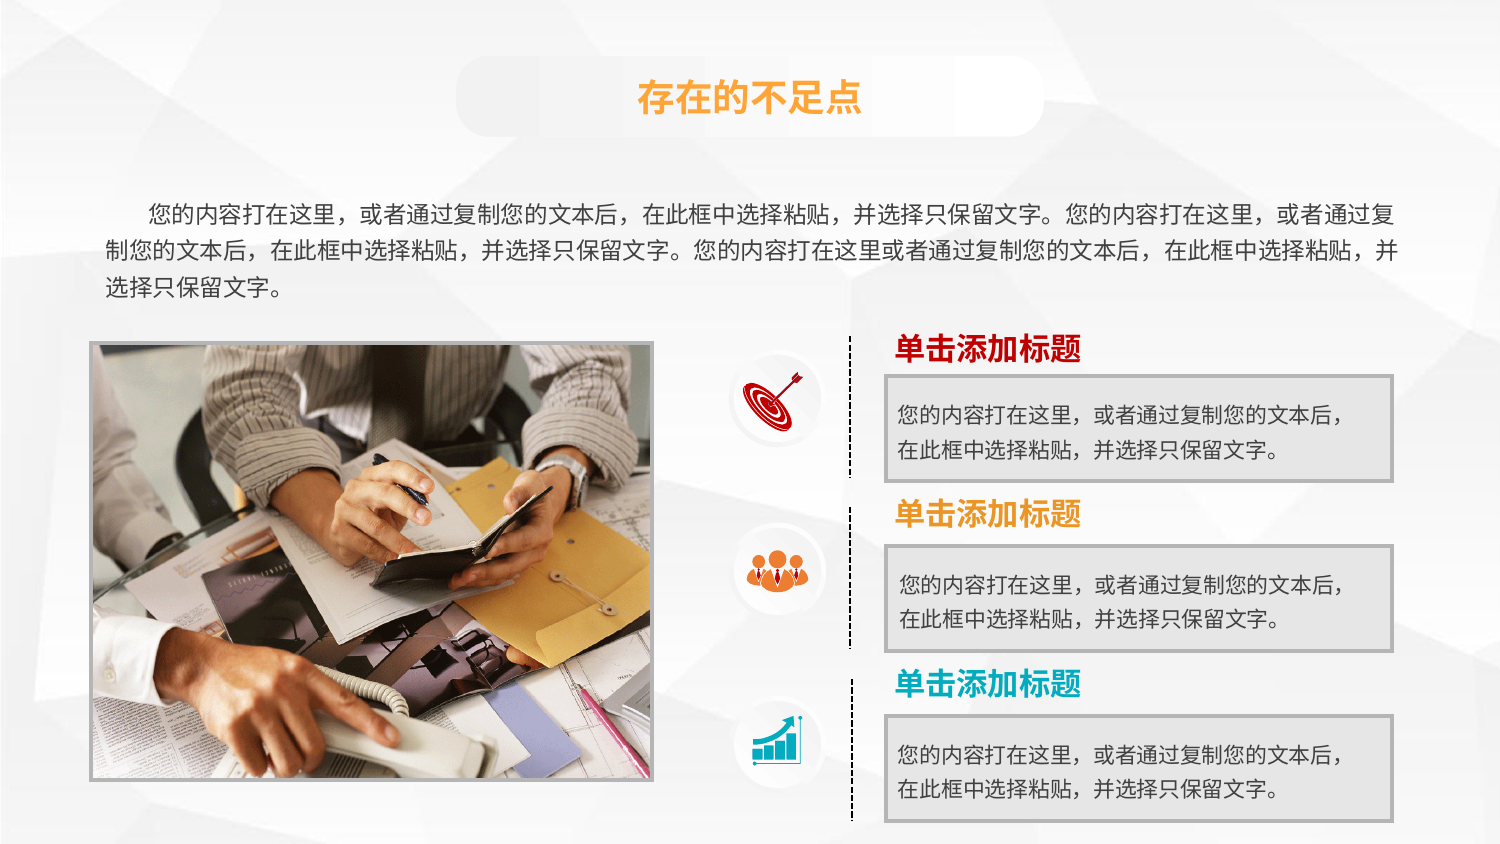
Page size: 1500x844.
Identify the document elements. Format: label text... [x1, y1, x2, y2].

text_box 您的内容打在这里，或者通过复制您的文本后，在此框中选择粘贴，并选择只保留文字。您的内容打在这里，或者通过复制您的文本后，在此框中选择粘贴，并选择只保留文字。您的内容打在这里或者通过复制您的文本后，在此框中选择粘贴，并选择只保留文字。 [90, 183, 1431, 309]
text_box 存在的不足点 [454, 54, 1046, 138]
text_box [728, 695, 827, 794]
text_box [90, 342, 653, 781]
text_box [886, 545, 1393, 651]
text_box 单击添加标题 [885, 325, 1091, 372]
picture [0, 0, 1500, 844]
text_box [728, 349, 827, 448]
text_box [728, 522, 827, 621]
text_box 单击添加标题 [885, 660, 1091, 706]
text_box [886, 715, 1393, 821]
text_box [886, 376, 1393, 482]
text_box 单击添加标题 [885, 490, 1091, 537]
